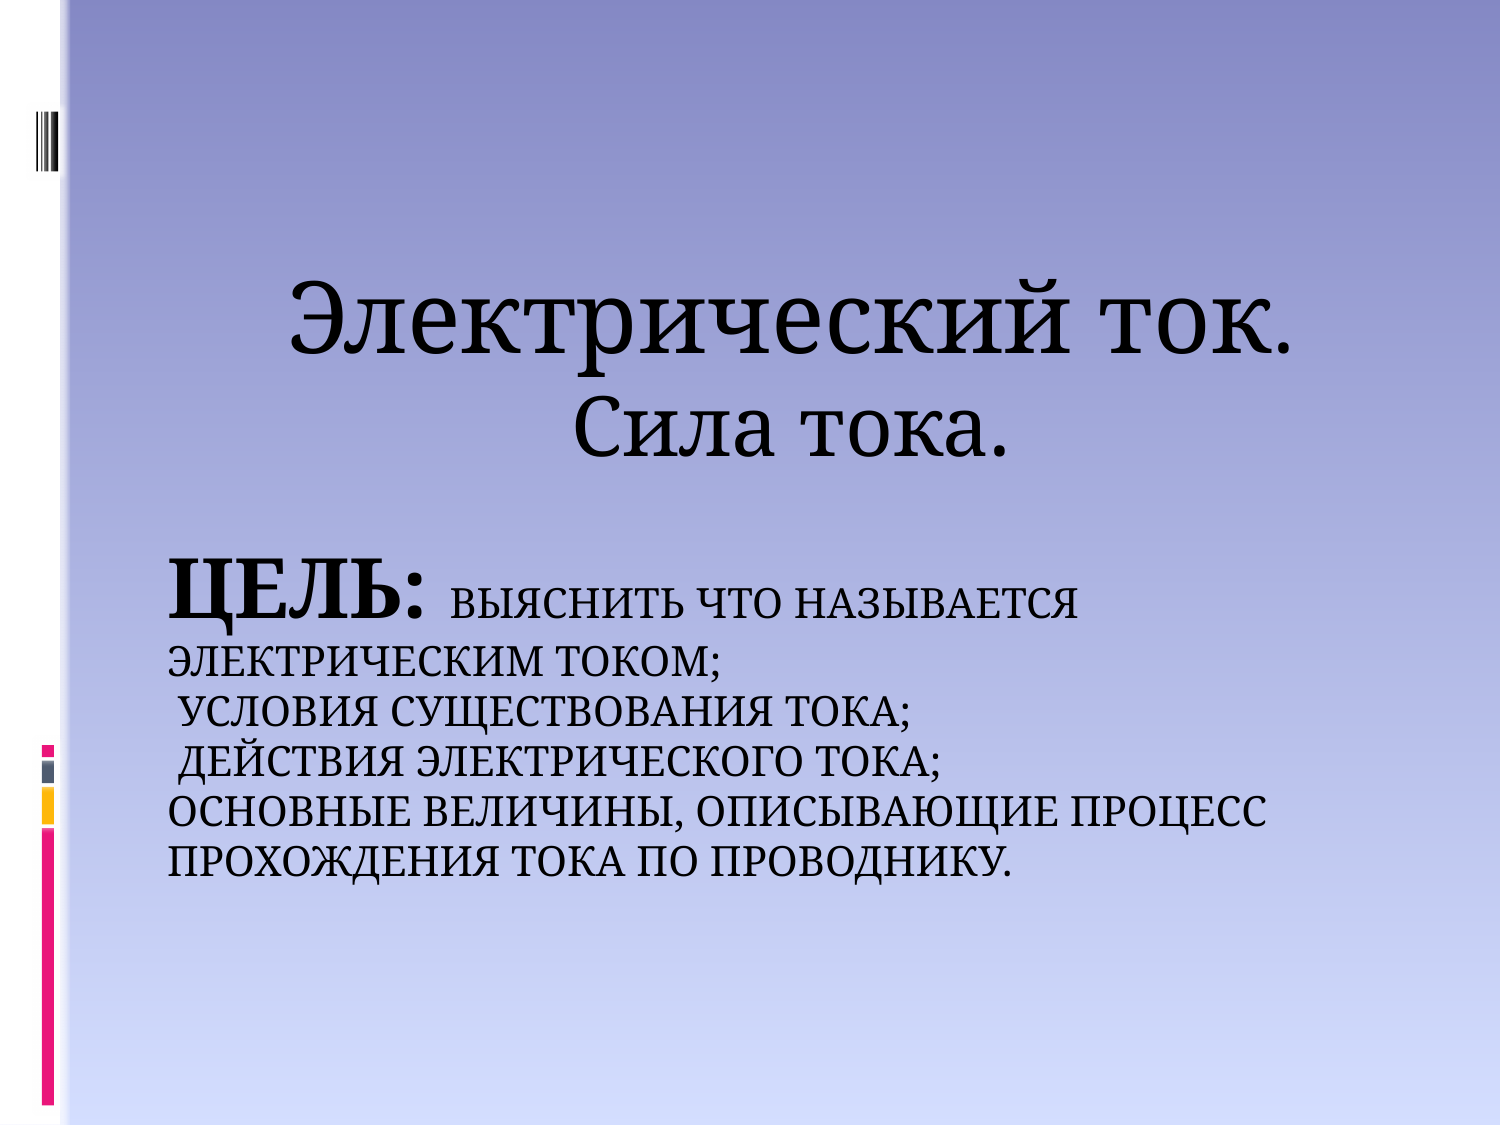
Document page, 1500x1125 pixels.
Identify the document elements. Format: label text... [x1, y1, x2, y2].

title Цель: выяснить что называется электрическим током; Условия существования тока; действия электрического тока; Основные величины, описывающие процесс прохождения тока по проводнику. [152, 527, 1425, 1037]
subtitle Электрический ток. Сила тока. [152, 93, 1428, 481]
